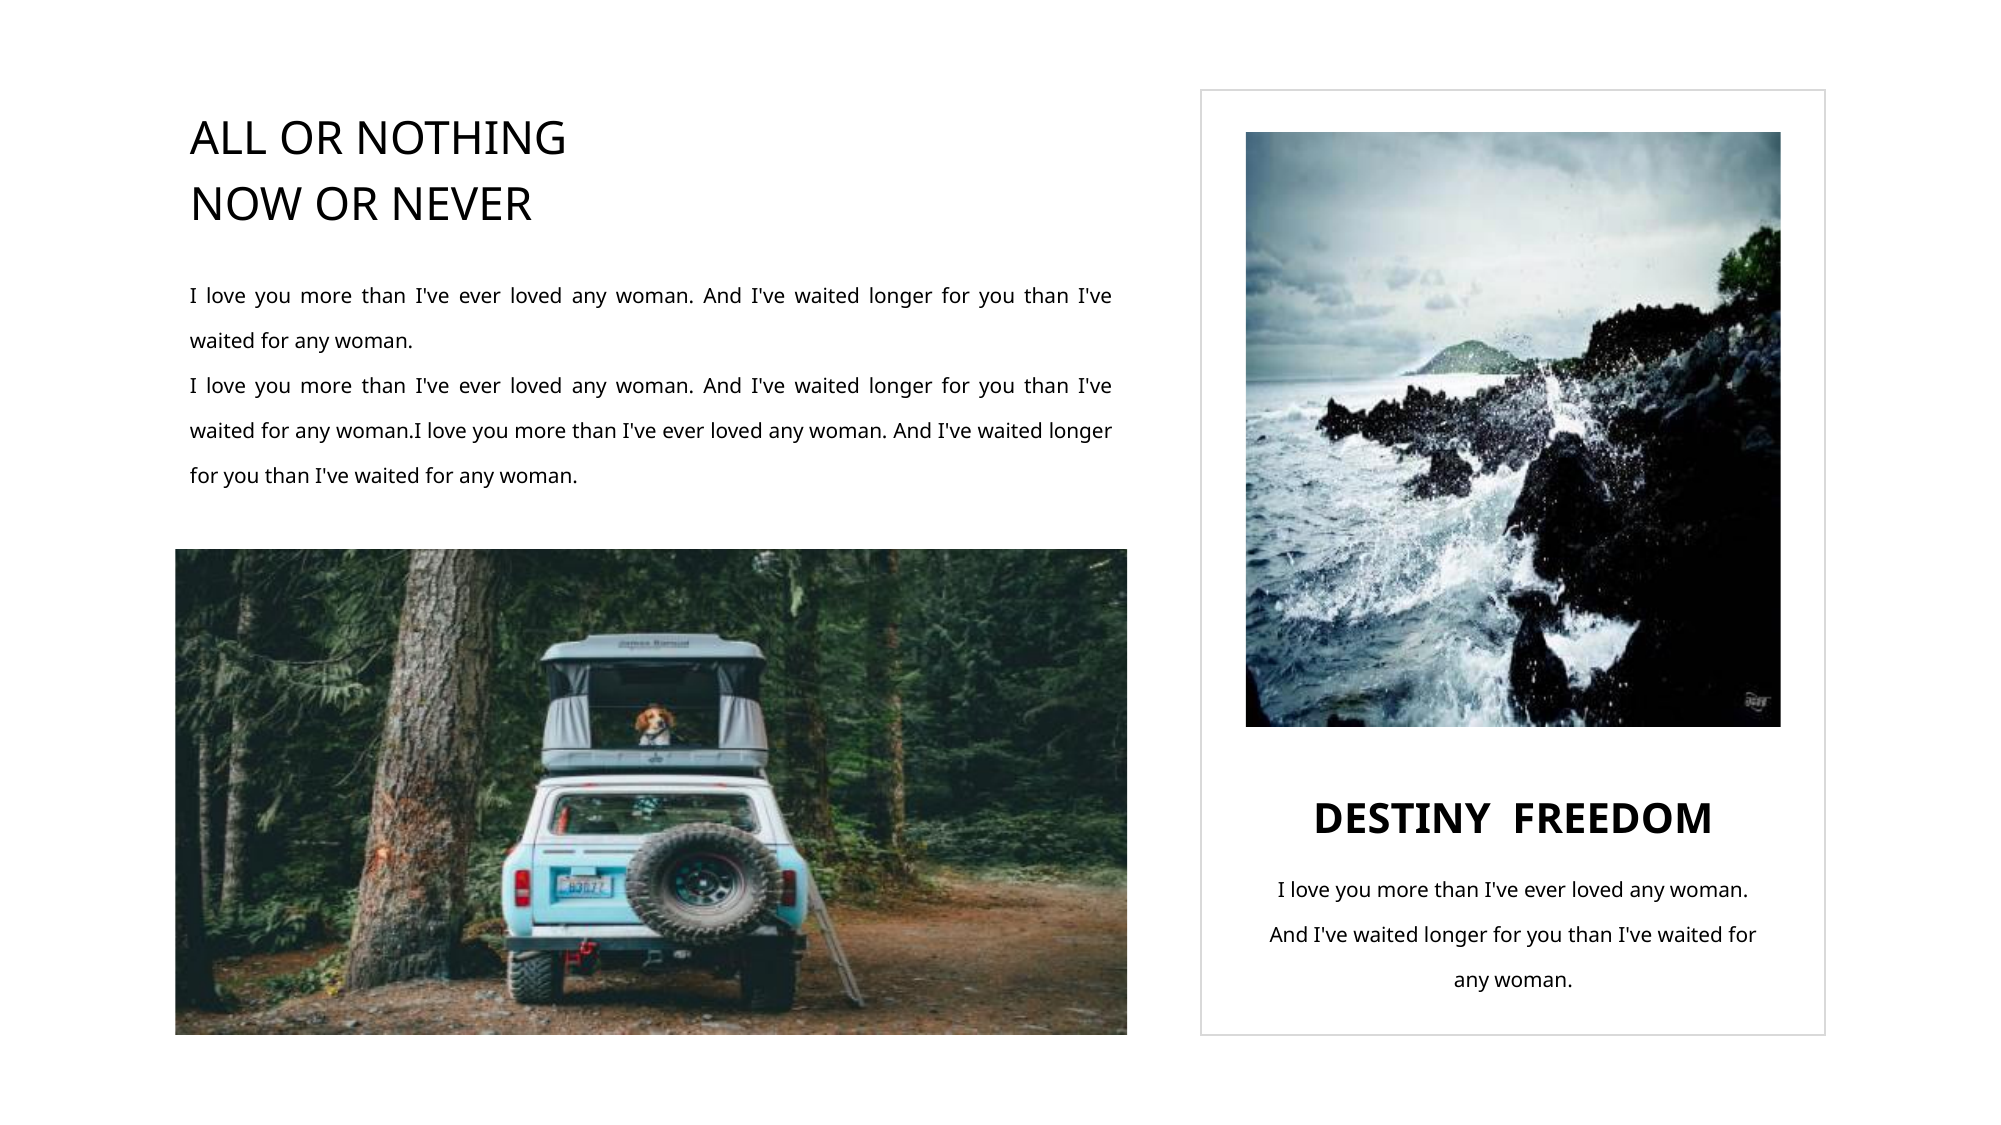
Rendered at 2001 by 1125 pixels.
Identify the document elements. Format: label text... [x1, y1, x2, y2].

text_box [174, 548, 1128, 1036]
text_box I love you more than I've ever loved any woman. And I've waited longer for you than I've waited for any woman. I love you more than I've ever loved any woman. And I've waited longer for you than I've waited for any woman.I love you more than I've ever loved any woman. And I've waited longer for you than I've waited for any woman. [175, 255, 1128, 508]
text_box I love you more than I've ever loved any woman. And I've waited longer for you than I've waited for any woman. [1253, 849, 1773, 995]
text_box [1200, 89, 1826, 1036]
text_box ALL OR NOTHING NOW OR NEVER [175, 90, 660, 237]
text_box DESTINY FREEDOM [1236, 784, 1791, 849]
text_box [1245, 131, 1782, 728]
